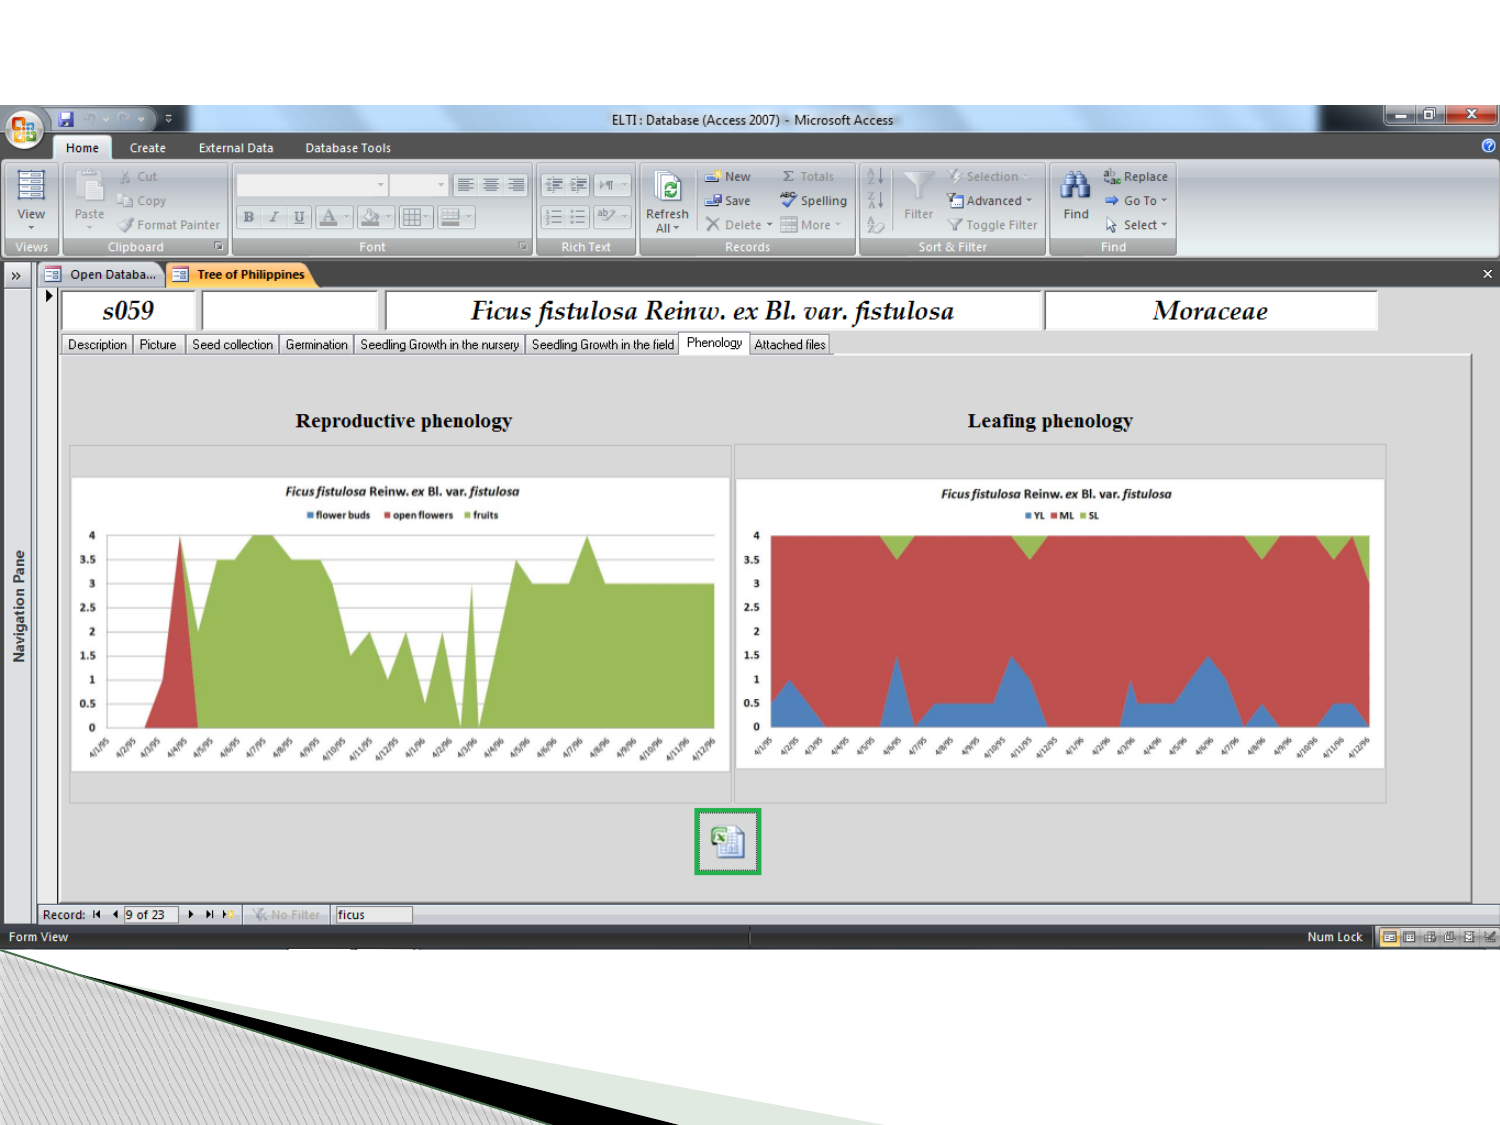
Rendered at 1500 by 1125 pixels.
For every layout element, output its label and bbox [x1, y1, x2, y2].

picture [0, 105, 1500, 950]
